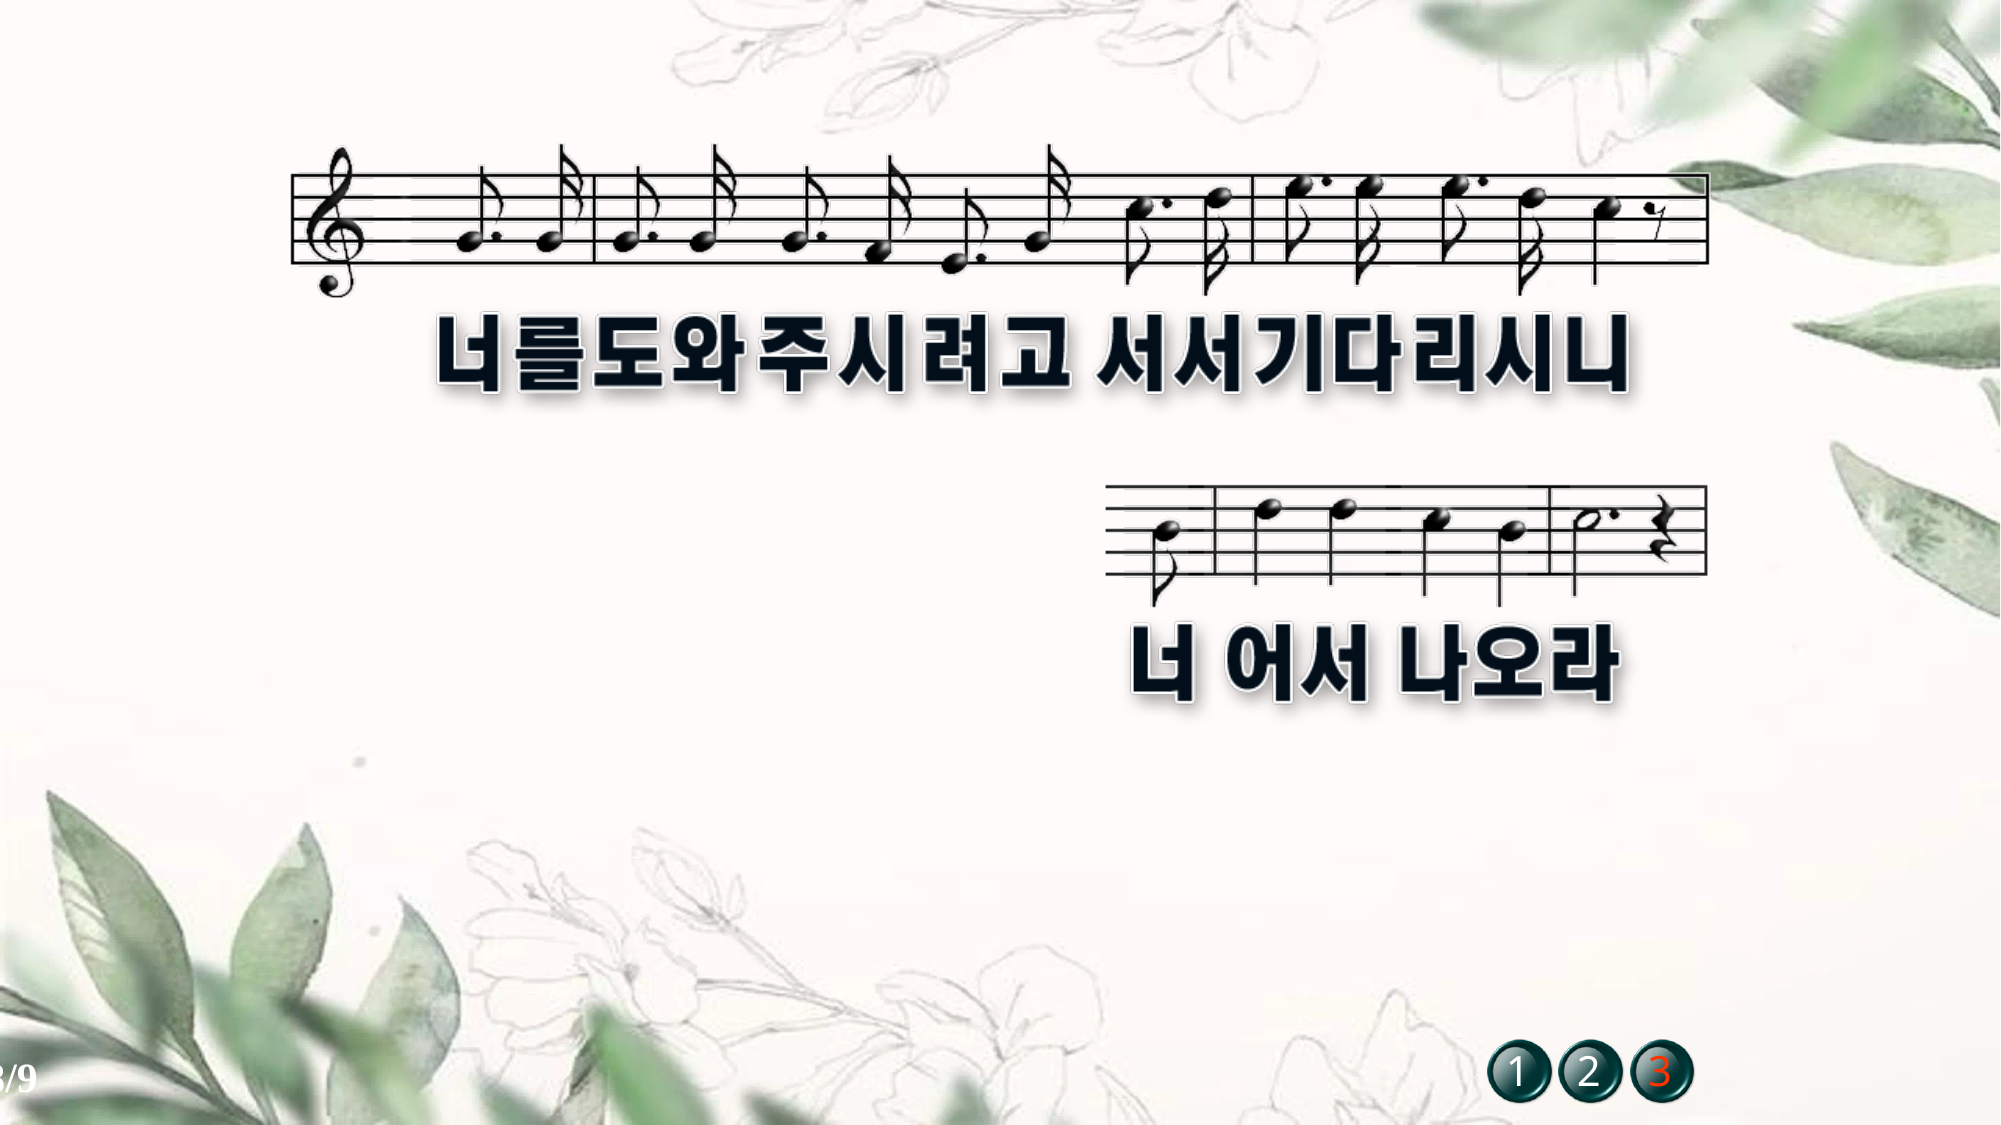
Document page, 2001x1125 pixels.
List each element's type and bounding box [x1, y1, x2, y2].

text_box [1627, 1035, 1697, 1106]
picture [0, 0, 2001, 1125]
text_box [1555, 1035, 1626, 1106]
text_box [1484, 1035, 1555, 1106]
